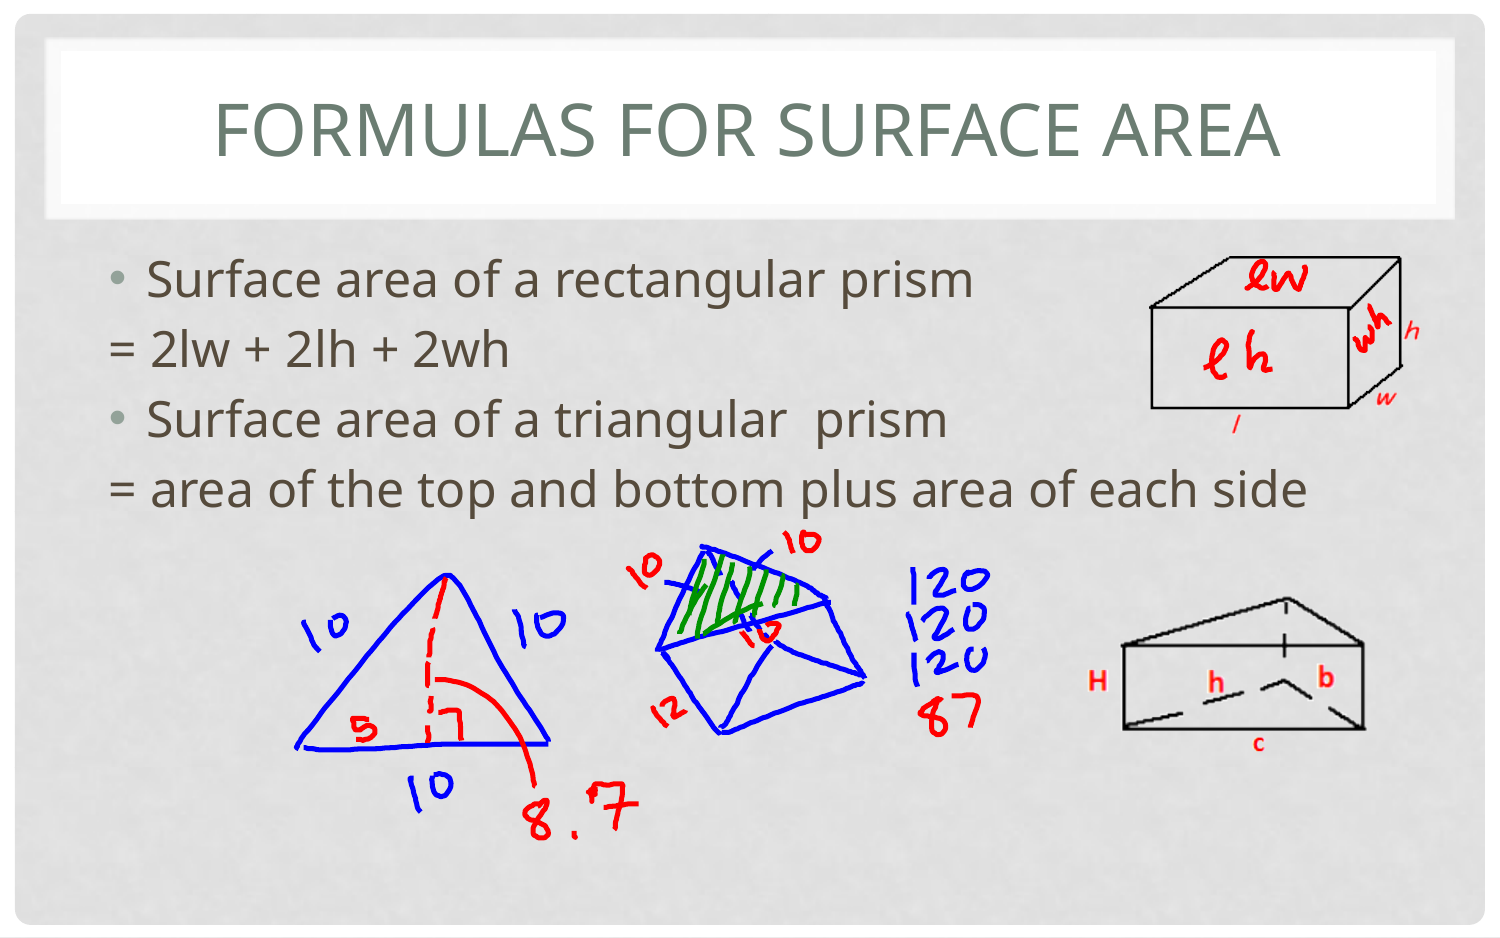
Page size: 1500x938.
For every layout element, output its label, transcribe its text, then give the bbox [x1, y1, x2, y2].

text_box [351, 717, 376, 742]
text_box [719, 645, 773, 728]
text_box [758, 622, 780, 642]
text_box [426, 661, 430, 687]
text_box [921, 607, 955, 640]
text_box [409, 777, 422, 813]
text_box [428, 695, 432, 712]
text_box [438, 709, 463, 741]
text_box [658, 637, 696, 650]
text_box [730, 581, 741, 600]
text_box [783, 531, 795, 554]
text_box [430, 772, 452, 798]
text_box [513, 609, 527, 648]
text_box [426, 725, 430, 743]
text_box [605, 806, 621, 831]
text_box [756, 565, 782, 580]
text_box [962, 569, 989, 591]
text_box [965, 647, 987, 672]
text_box [740, 631, 755, 647]
text_box [651, 707, 669, 728]
title Formulas for Surface AREA [69, 55, 1425, 198]
text_box [524, 799, 550, 839]
text_box [752, 550, 773, 571]
picture [1074, 593, 1383, 758]
text_box [716, 562, 734, 623]
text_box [919, 694, 979, 735]
text_box [755, 569, 768, 604]
text_box [750, 614, 760, 629]
text_box [756, 602, 825, 624]
picture [1149, 255, 1421, 435]
text_box [721, 682, 865, 734]
text_box [775, 641, 862, 676]
text_box [736, 567, 751, 612]
text_box [433, 577, 447, 619]
text_box [773, 574, 784, 607]
text_box [800, 531, 820, 552]
text_box [706, 550, 718, 570]
text_box [643, 554, 661, 577]
text_box [587, 783, 624, 806]
text_box [295, 574, 550, 750]
text_box [661, 697, 687, 718]
text_box [678, 584, 708, 634]
text_box [603, 803, 639, 809]
text_box [329, 614, 348, 637]
text_box [823, 598, 866, 679]
text_box [428, 627, 434, 658]
text_box [303, 743, 495, 751]
text_box [689, 558, 705, 608]
text_box [685, 550, 704, 586]
text_box [907, 613, 917, 642]
text_box [699, 624, 745, 639]
text_box [664, 581, 694, 591]
text_box [535, 612, 565, 637]
text_box [661, 652, 722, 735]
text_box [740, 615, 751, 632]
text_box [926, 650, 959, 674]
text_box [703, 602, 764, 635]
text_box [701, 545, 756, 568]
text_box [964, 603, 986, 630]
text_box [627, 567, 648, 589]
text_box [696, 554, 724, 639]
text_box [656, 588, 686, 652]
text_box [913, 652, 919, 687]
text_box [793, 583, 798, 606]
list Surface area of a rectangular prism = 2lw + 2lh + 2wh Surface area of a triangular prism = area of the top and bottom plus area of each side [75, 239, 1425, 838]
text_box [753, 607, 758, 616]
text_box [434, 678, 536, 787]
text_box [928, 568, 957, 596]
text_box [783, 575, 827, 599]
text_box [302, 621, 321, 652]
